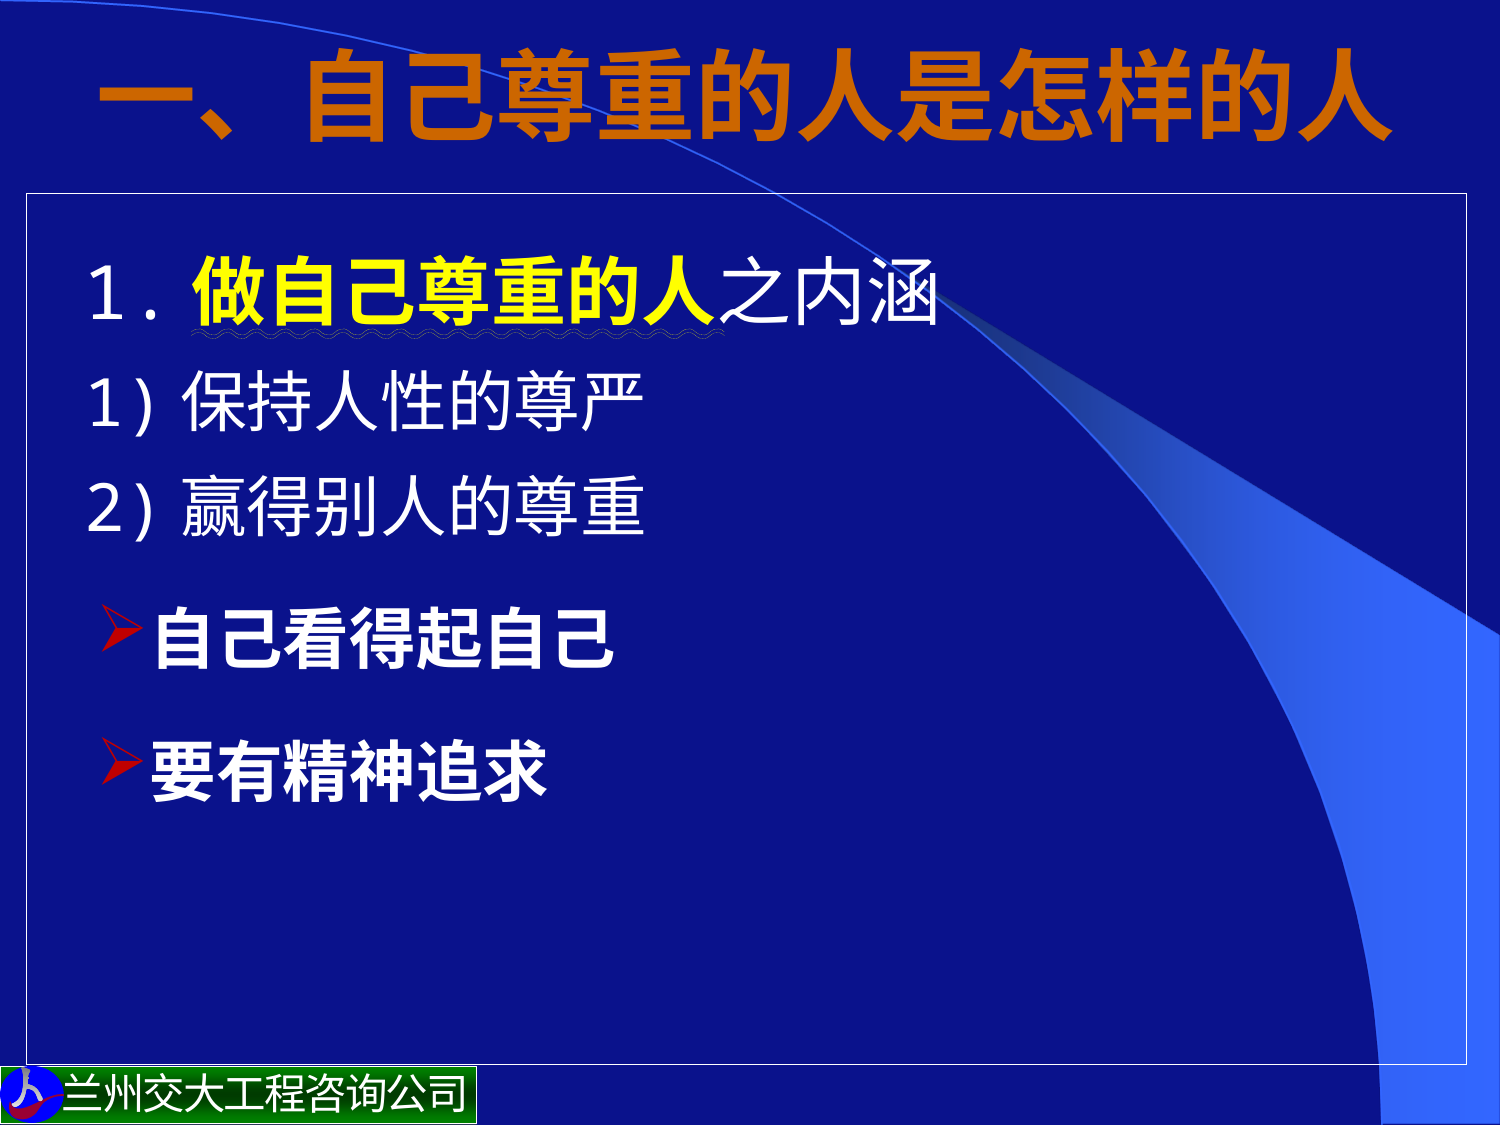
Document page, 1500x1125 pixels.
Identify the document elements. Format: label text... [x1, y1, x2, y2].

list 1.做自己尊重的人之内涵 1)保持人性的尊严 2)赢得别人的尊重 自己看得起自己 要有精神追求 [26, 193, 1467, 1065]
title 一、自己尊重的人是怎样的人 [26, 0, 1467, 188]
picture [0, 0, 1500, 1125]
